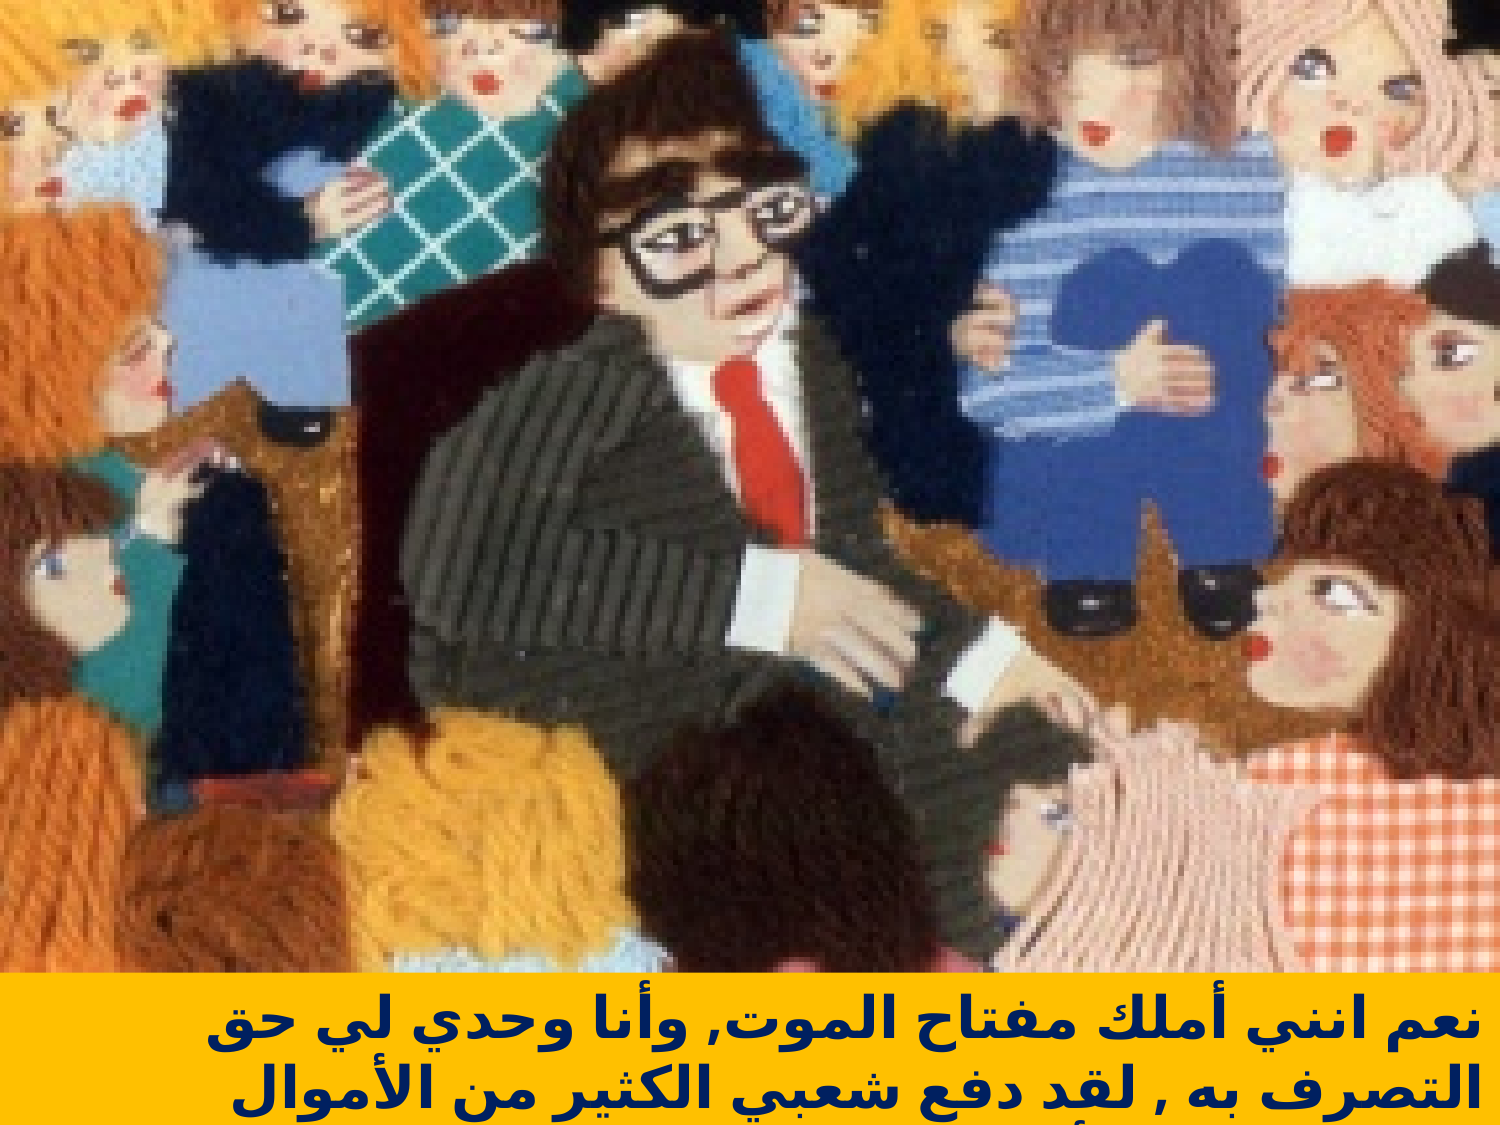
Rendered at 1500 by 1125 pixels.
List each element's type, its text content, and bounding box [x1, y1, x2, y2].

text_box نعم انني أملك مفتاح الموت, وأنا وحدي لي حق التصرف به , لقد دفع شعبي الكثير من الأموال والضرائب من أجل هذا المفتاح , انه ملك لكل الشعب. [0, 979, 1500, 1125]
picture [0, 0, 1500, 973]
